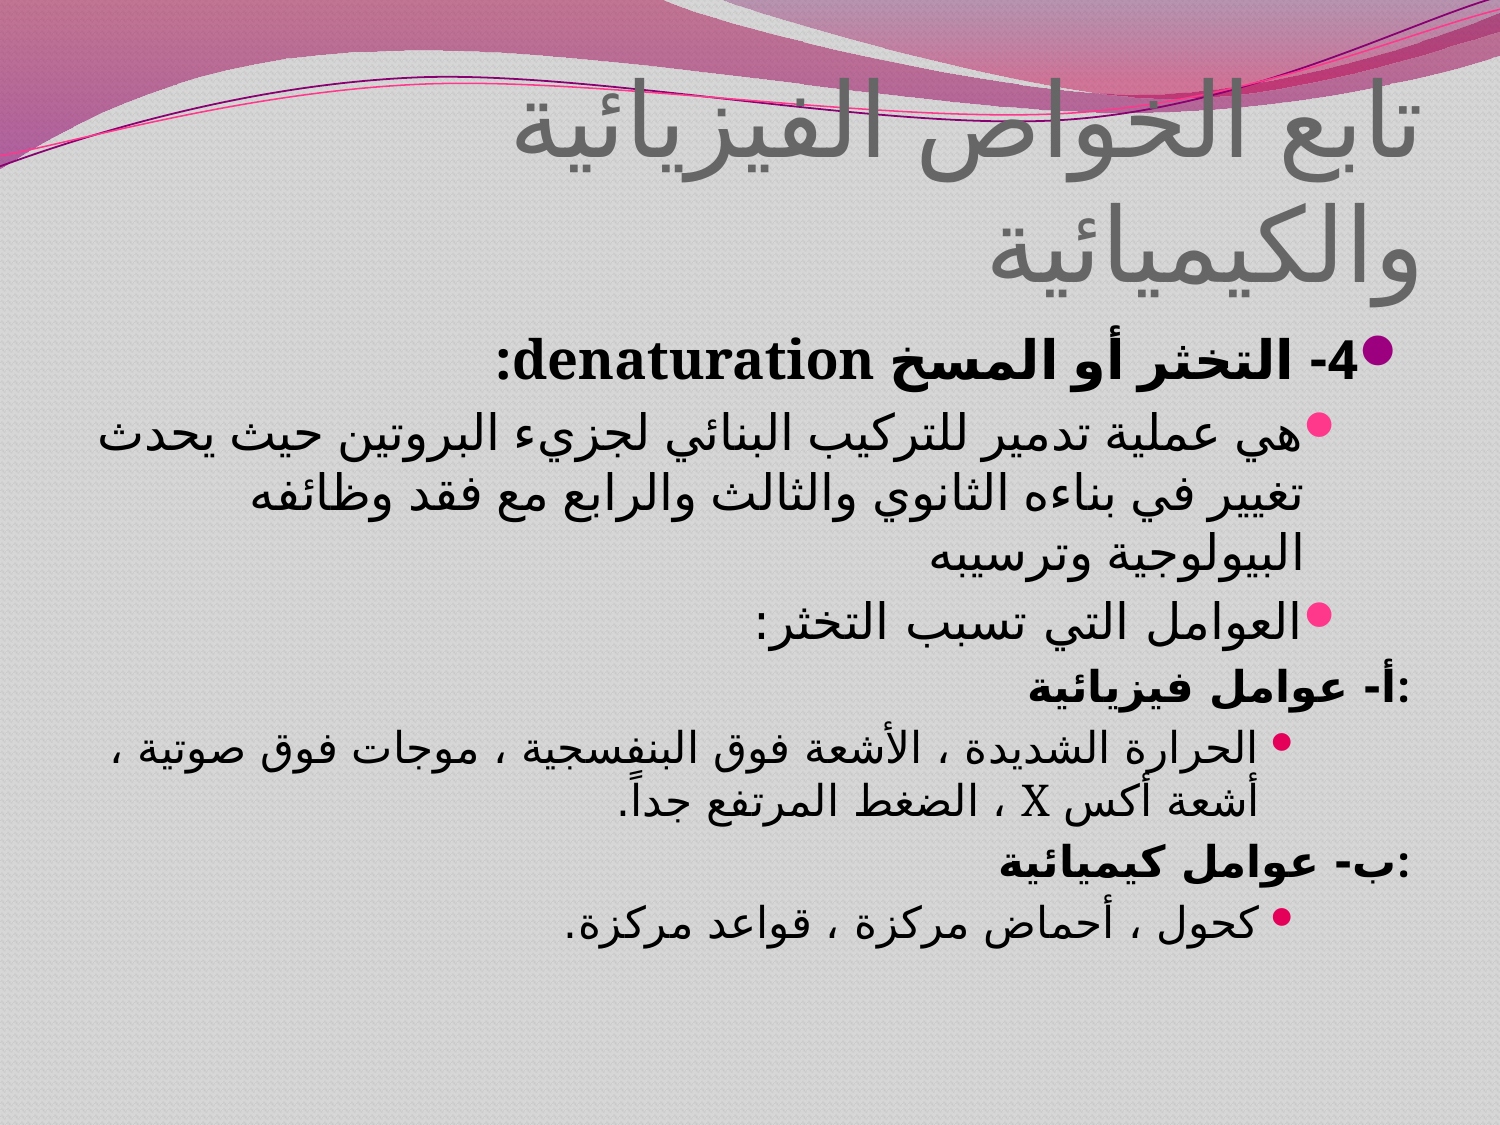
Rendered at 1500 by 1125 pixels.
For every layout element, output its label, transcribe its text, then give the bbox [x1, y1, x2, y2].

title تابع الخواص الفيزيائية والكيميائية [75, 115, 1425, 303]
list 4- التخثر أو المسخ denaturation: هي عملية تدمير للتركيب البنائي لجزيء البروتين حيث يحدث تغيير في بناءه الثانوي والثالث والرابع مع فقد وظائفه البيولوجية وترسيبه العوامل التي تسبب التخثر: أ- عوامل فيزيائية: الحرارة الشديدة ، الأشعة فوق البنفسجية ، موجات فوق صوتية ، أشعة أكس X ، الضغط المرتفع جداً. ب- عوامل كيميائية: كحول ، أحماض مركزة ، قواعد مركزة. [75, 317, 1425, 1038]
